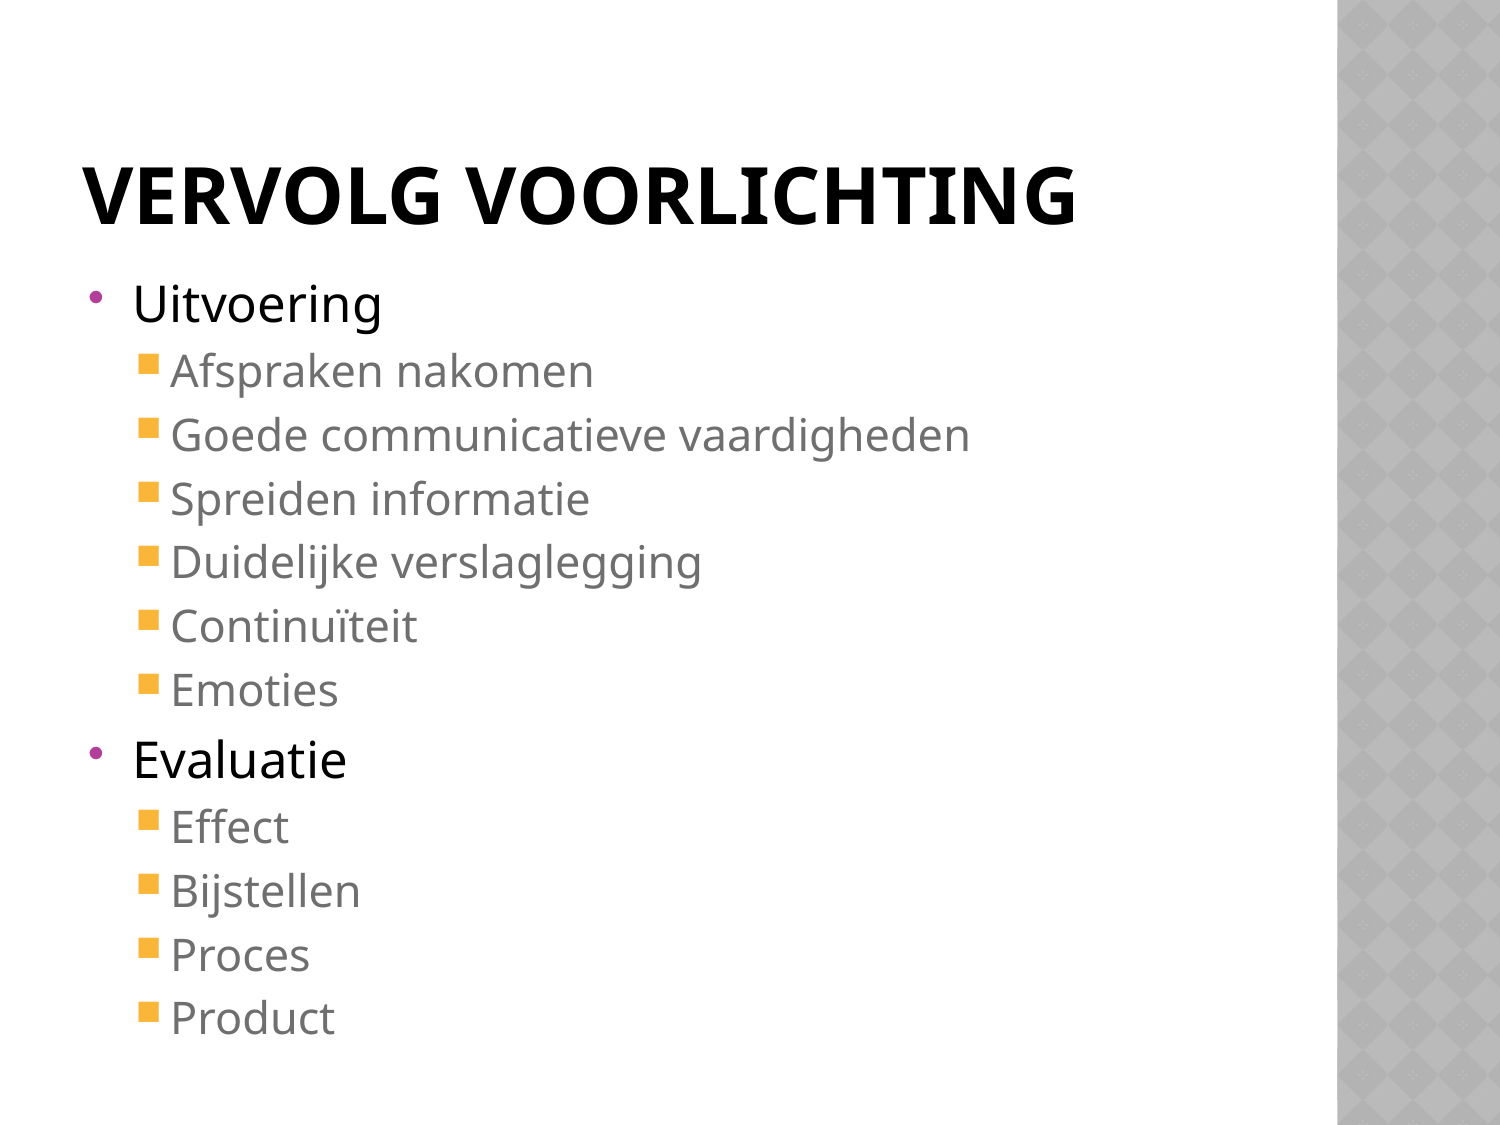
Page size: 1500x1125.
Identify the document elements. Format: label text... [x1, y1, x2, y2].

list Uitvoering Afspraken nakomen Goede communicatieve vaardigheden Spreiden informatie Duidelijke verslaglegging Continuïteit Emoties Evaluatie Effect Bijstellen Proces Product [75, 264, 1263, 1059]
title Vervolg voorlichting [75, 52, 1263, 240]
